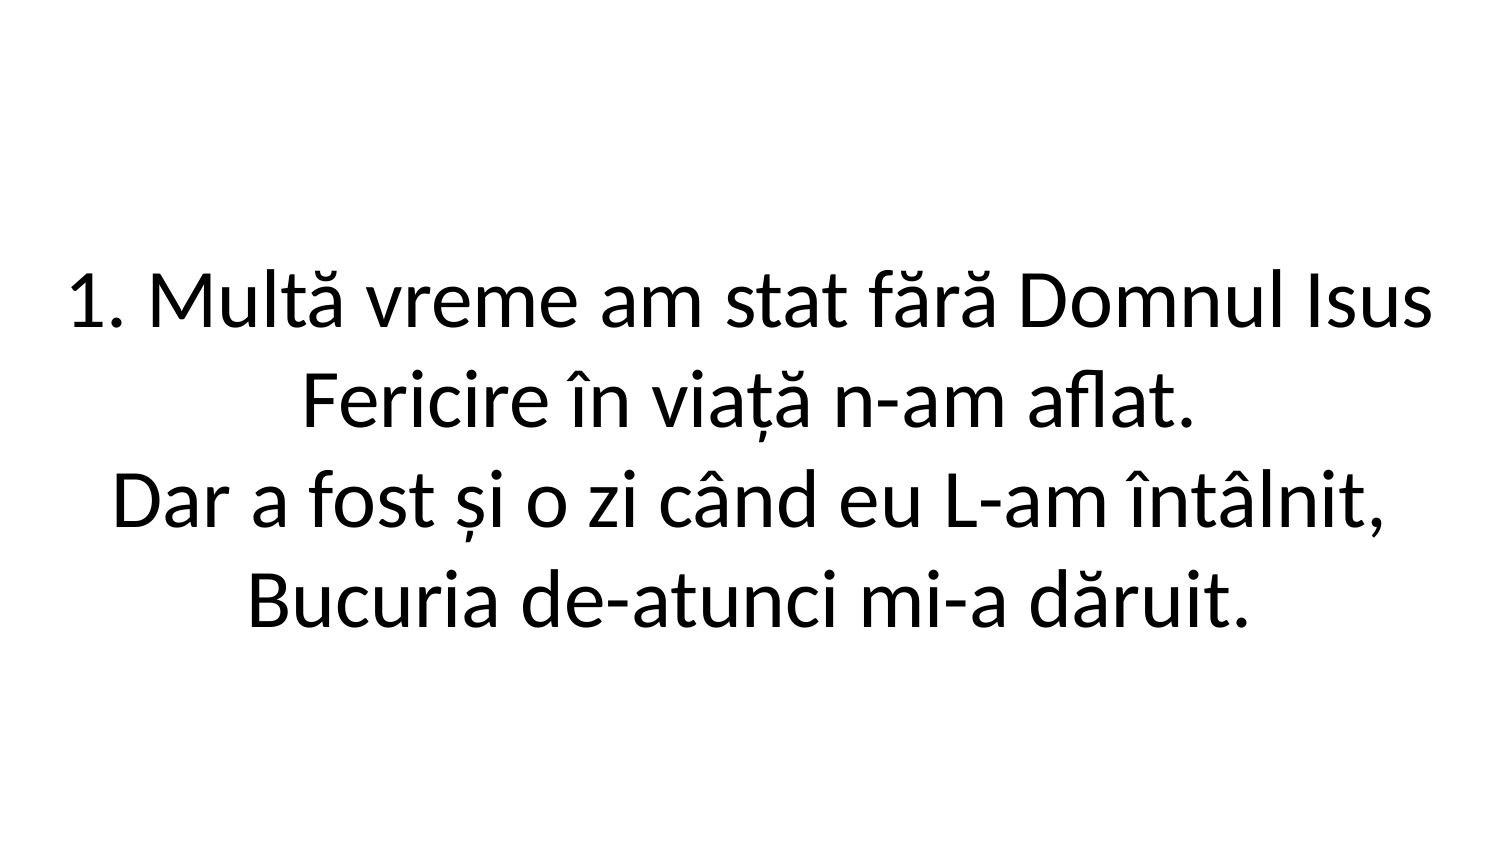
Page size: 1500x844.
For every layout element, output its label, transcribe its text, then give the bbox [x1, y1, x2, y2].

text_box 1. Multă vreme am stat fără Domnul Isus Fericire în viață n-am aflat. Dar a fost și o zi când eu L-am întâlnit, Bucuria de-atunci mi-a dăruit. [49, 192, 1451, 652]
